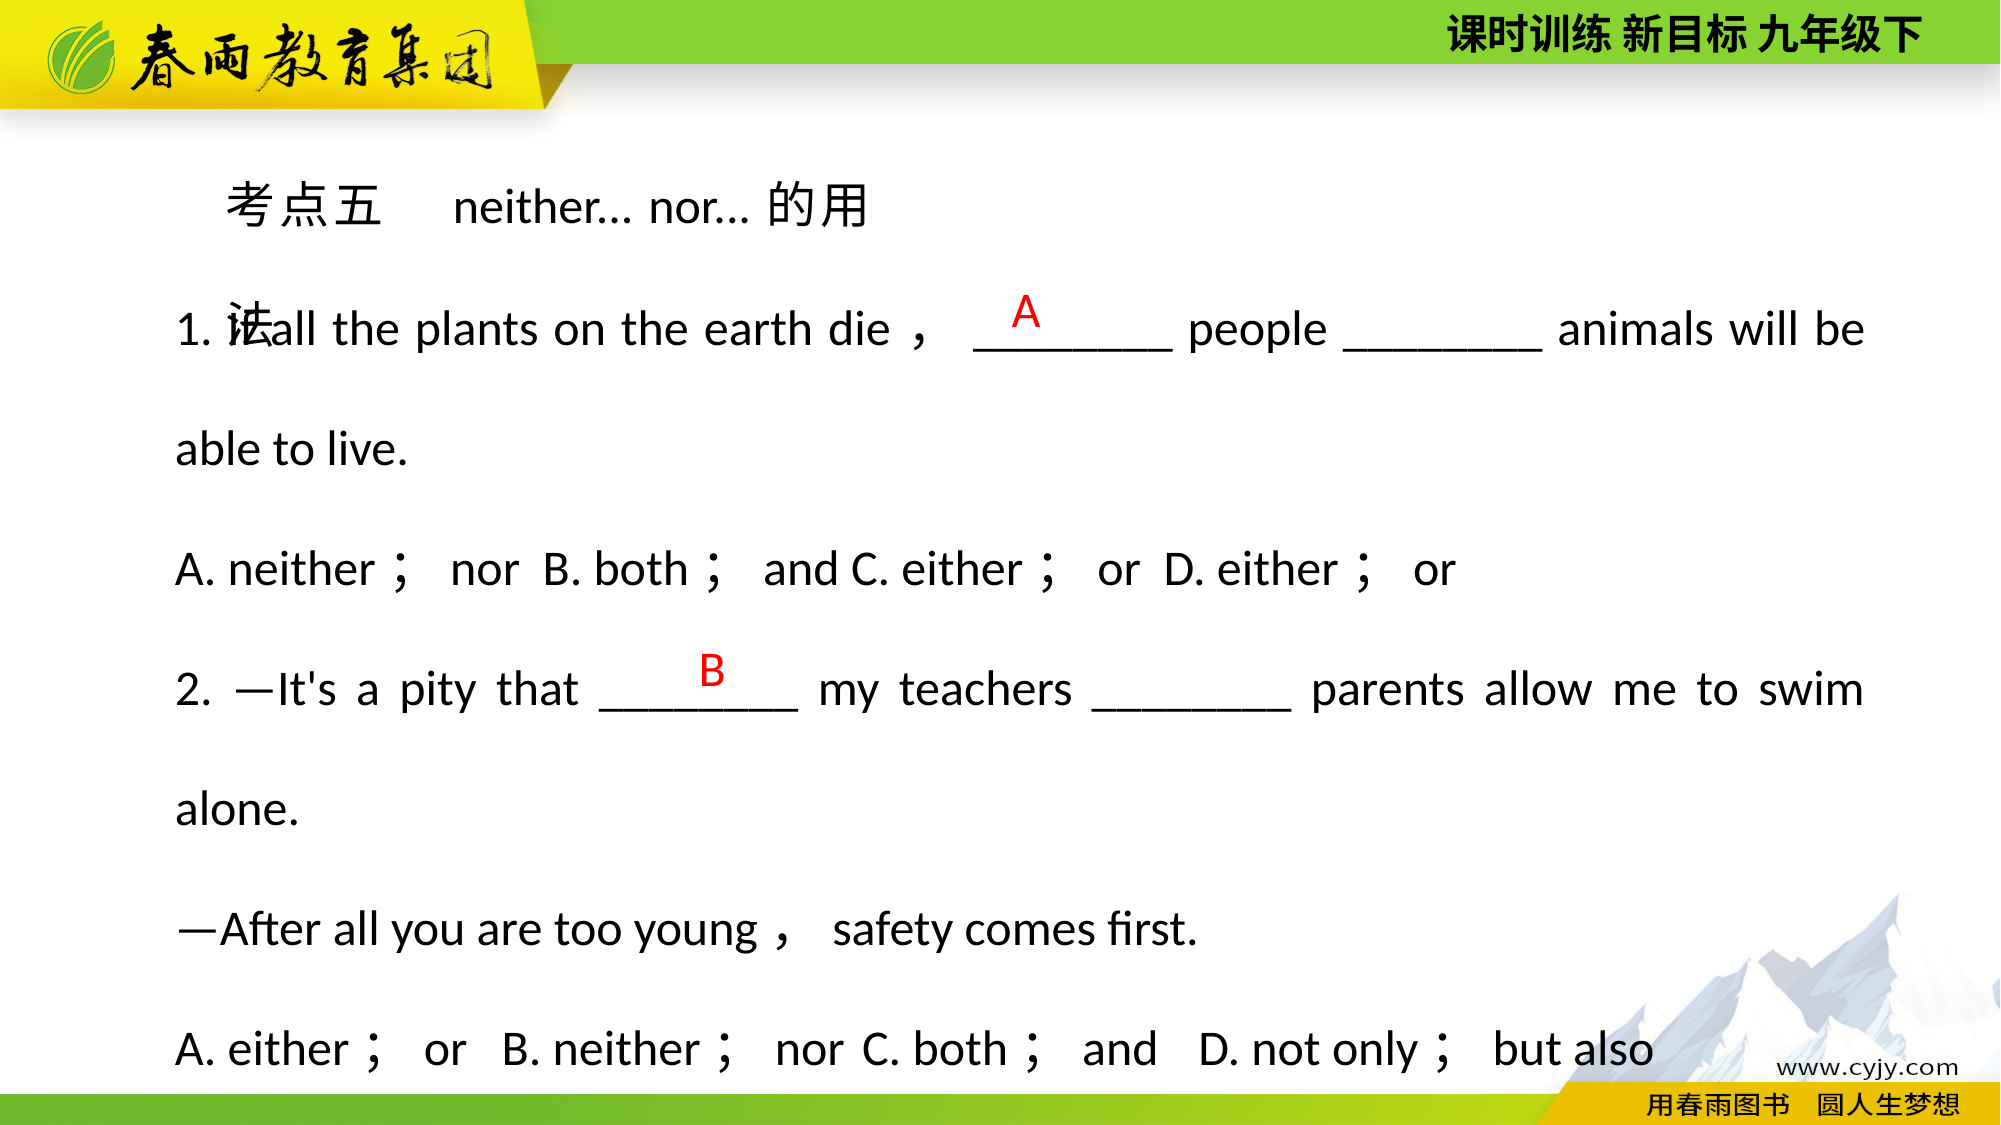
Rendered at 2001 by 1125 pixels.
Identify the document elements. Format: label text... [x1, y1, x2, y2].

text_box 考点五 neither... nor...的用法 [211, 106, 886, 228]
text_box 1. If all the plants on the earth die，________ people ________ animals will be able to live. A. neither；nor B. both；and C. either；or D. either；or 2. —It's a pity that ________ my teachers ________ parents allow me to swim alone. —After all you are too young，safety comes first. A. either；or B. neither；nor C. both；and D. not only；but also [160, 228, 1882, 1083]
picture [0, 0, 2001, 1125]
text_box B [683, 629, 741, 704]
text_box A [985, 270, 1056, 346]
